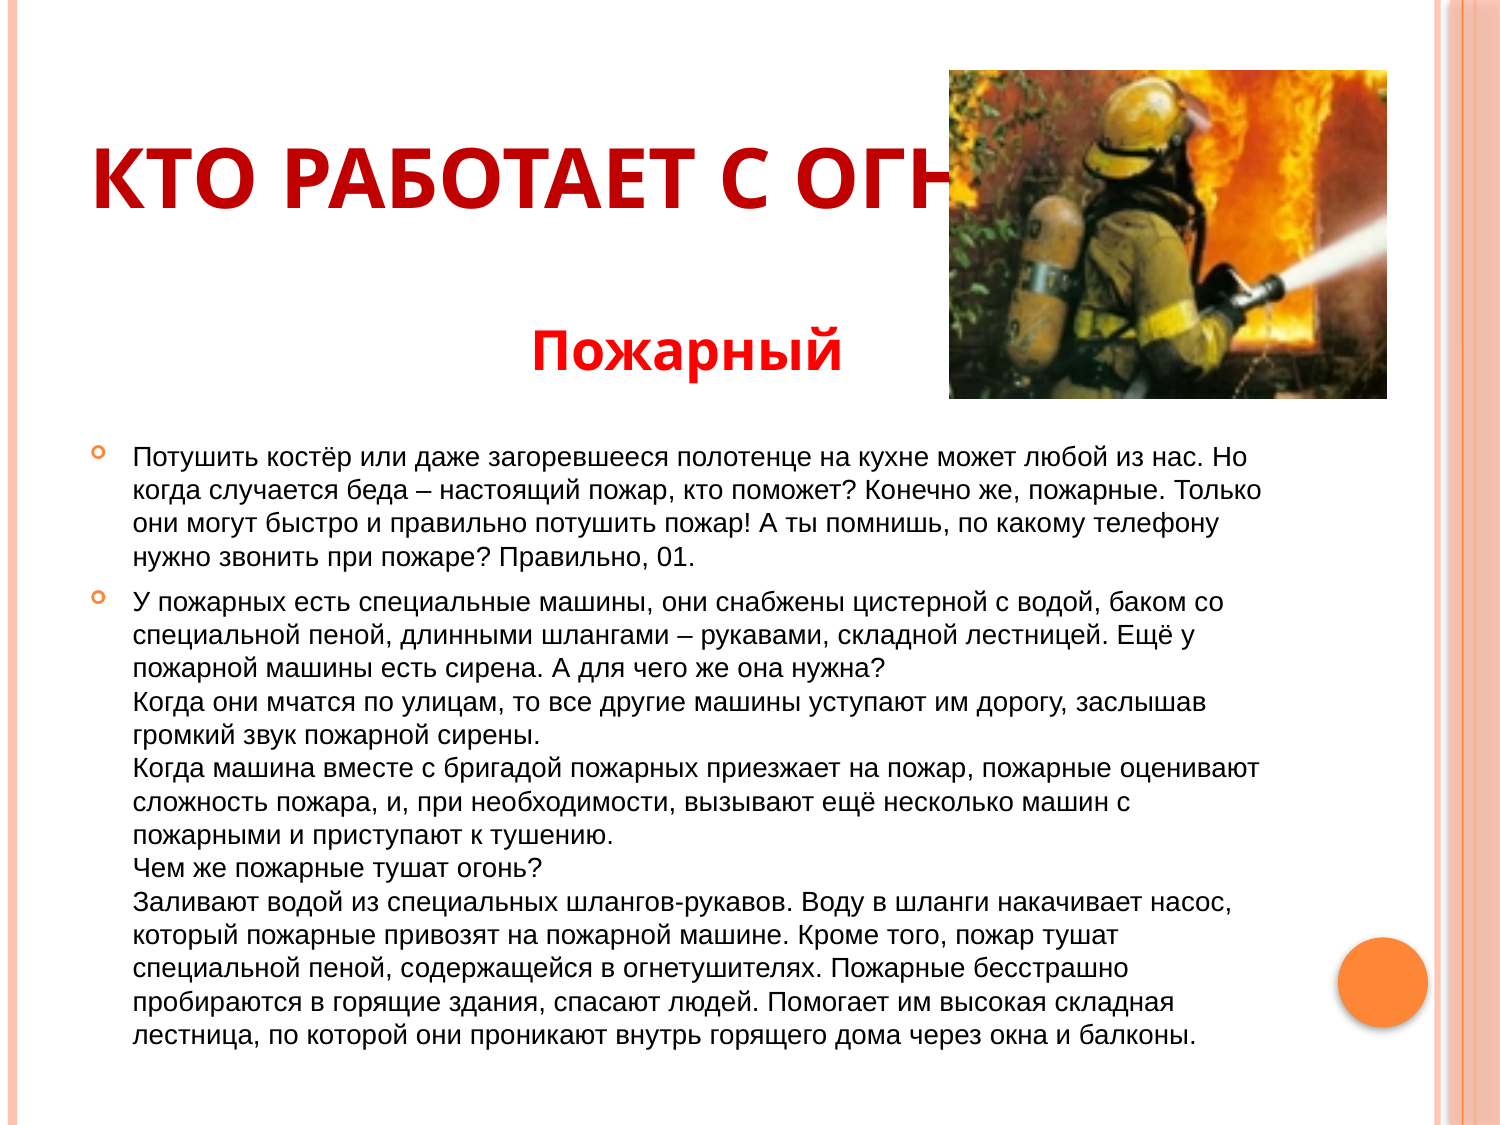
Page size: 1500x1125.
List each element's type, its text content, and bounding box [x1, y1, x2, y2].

list Пожарный Потушить костёр или даже загоревшееся полотенце на кухне может любой из нас. Но когда случается беда – настоящий пожар, кто поможет? Конечно же, пожарные. Только они могут быстро и правильно потушить пожар! А ты помнишь, по какому телефону нужно звонить при пожаре? Правильно, 01. У пожарных есть специальные машины, они снабжены цистерной с водой, баком со специальной пеной, длинными шлангами – рукавами, складной лестницей. Ещё у пожарной машины есть сирена. А для чего же она нужна? Когда они мчатся по улицам, то все другие машины уступают им дорогу, заслышав громкий звук пожарной сирены. Когда машина вместе с бригадой пожарных приезжает на пожар, пожарные оценивают сложность пожара, и, при необходимости, вызывают ещё несколько машин с пожарными и приступают к тушению. Чем же пожарные тушат огонь? Заливают водой из специальных шлангов-рукавов. Воду в шланги накачивает насос, который пожарные привозят на пожарной машине. Кроме того, пожар тушат специальной пеной, содержащейся в огнетушителях. Пожарные бесстрашно пробираются в горящие здания, спасают людей. Помогает им высокая складная лестница, по которой они проникают внутрь горящего дома через окна и балконы. [75, 262, 1300, 1062]
picture [948, 69, 1388, 399]
title Кто работает с огнём [75, 45, 1300, 233]
